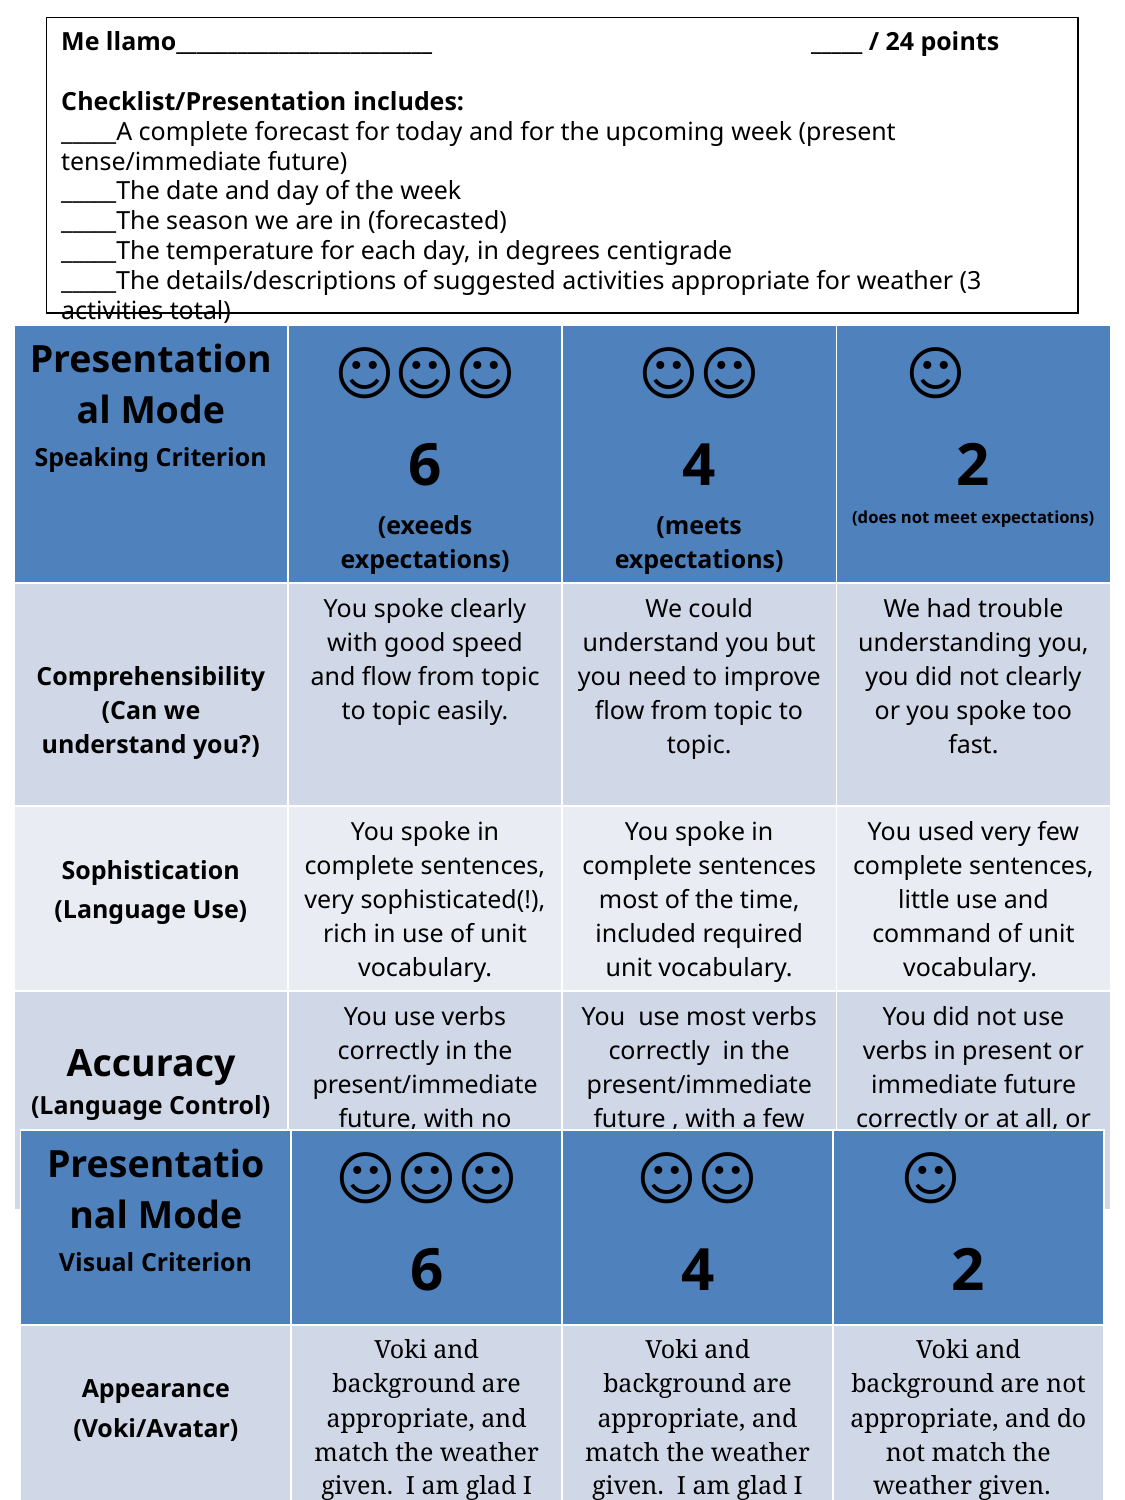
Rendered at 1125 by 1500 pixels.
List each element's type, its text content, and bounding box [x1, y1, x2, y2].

table_cell Sophistication (Language Use) [15, 807, 287, 990]
table_cell You spoke in complete sentences, very sophisticated(!), rich in use of unit vocabulary. [289, 807, 561, 990]
table_cell You use most verbs correctly in the present/immediate future , with a few mistakes. [563, 992, 836, 1129]
table_cell Voki and background are appropriate, and match the weather given. I am glad I tuned in for the forecast! [292, 1326, 561, 1500]
text_box Me llamo_________________________ _____ / 24 points Checklist/Presentation includes: _____A complete forecast for today and for the upcoming week (present tense/immediate future) _____The date and day of the week _____The season we are in (forecasted) _____The temperature for each day, in degrees centigrade _____The details/descriptions of suggested activities appropriate for weather (3 activities total) _____A voki appropriate for the season and a background appropriate for the season [46, 17, 1079, 313]
table_header ☺☺ 4 [563, 1131, 832, 1324]
table_header ☺☺☺ 6 (exeeds expectations) [289, 326, 561, 582]
table_cell Comprehensibility (Can we understand you?) [15, 584, 287, 805]
table_cell Voki and background are not appropriate, and do not match the weather given. [834, 1326, 1103, 1500]
table_cell You spoke clearly with good speed and flow from topic to topic easily. [289, 584, 561, 805]
table_header ☺ 2 [834, 1131, 1103, 1324]
table_cell Voki and background are appropriate, and match the weather given. I am glad I tuned in for the forecast! [563, 1326, 832, 1500]
table_cell You use verbs correctly in the present/immediate future, with no mistakes. [289, 992, 561, 1129]
table_header ☺☺ 4 (meets expectations) [563, 326, 836, 582]
table_header ☺☺☺ 6 [292, 1131, 561, 1324]
table_cell We had trouble understanding you, you did not clearly or you spoke too fast. [837, 584, 1110, 805]
table_cell You used very few complete sentences, little use and command of unit vocabulary. [837, 807, 1110, 990]
table_cell Appearance (Voki/Avatar) [21, 1326, 290, 1500]
table_cell We could understand you but you need to improve flow from topic to topic. [563, 584, 836, 805]
table_header Presentational Mode Visual Criterion [21, 1131, 290, 1324]
table_cell Accuracy (Language Control) [15, 992, 287, 1209]
table_cell You spoke in complete sentences most of the time, included required unit vocabulary. [563, 807, 836, 990]
table_header ☺ 2 (does not meet expectations) [837, 326, 1110, 582]
table_header Presentational Mode Speaking Criterion [15, 326, 287, 582]
table_cell You did not use verbs in present or immediate future correctly or at all, or there were many mistakes. [837, 992, 1110, 1209]
